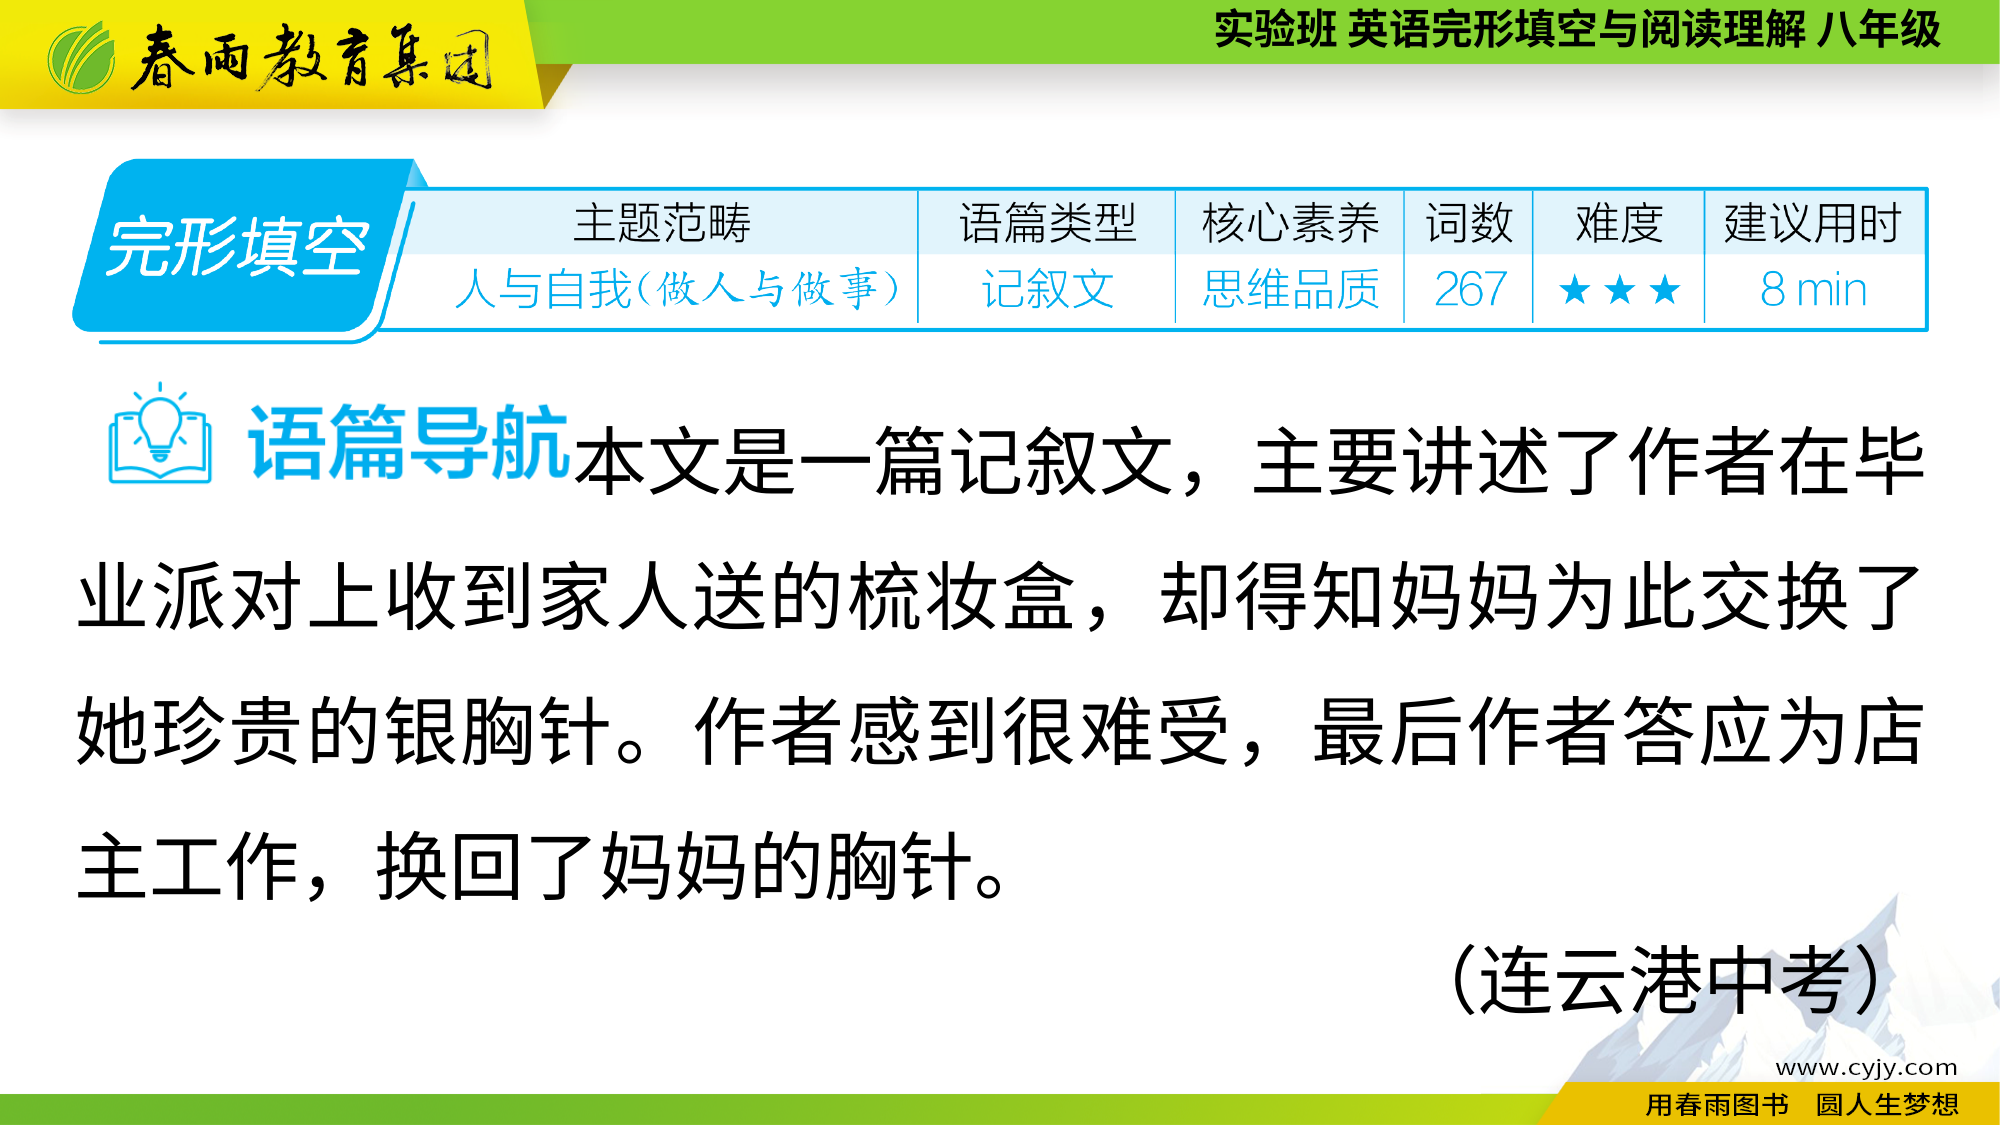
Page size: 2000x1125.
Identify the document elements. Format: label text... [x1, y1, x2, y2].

text_box （连云港中考） [59, 881, 1944, 1032]
picture [0, 0, 2000, 1125]
list 本文是一篇记叙文，主要讲述了作者在毕业派对上收到家人送的梳妆盒，却得知妈妈为此交换了她珍贵的银胸针。作者感到很难受，最后作者答应为店主工作，换回了妈妈的胸针。 [59, 361, 1944, 881]
